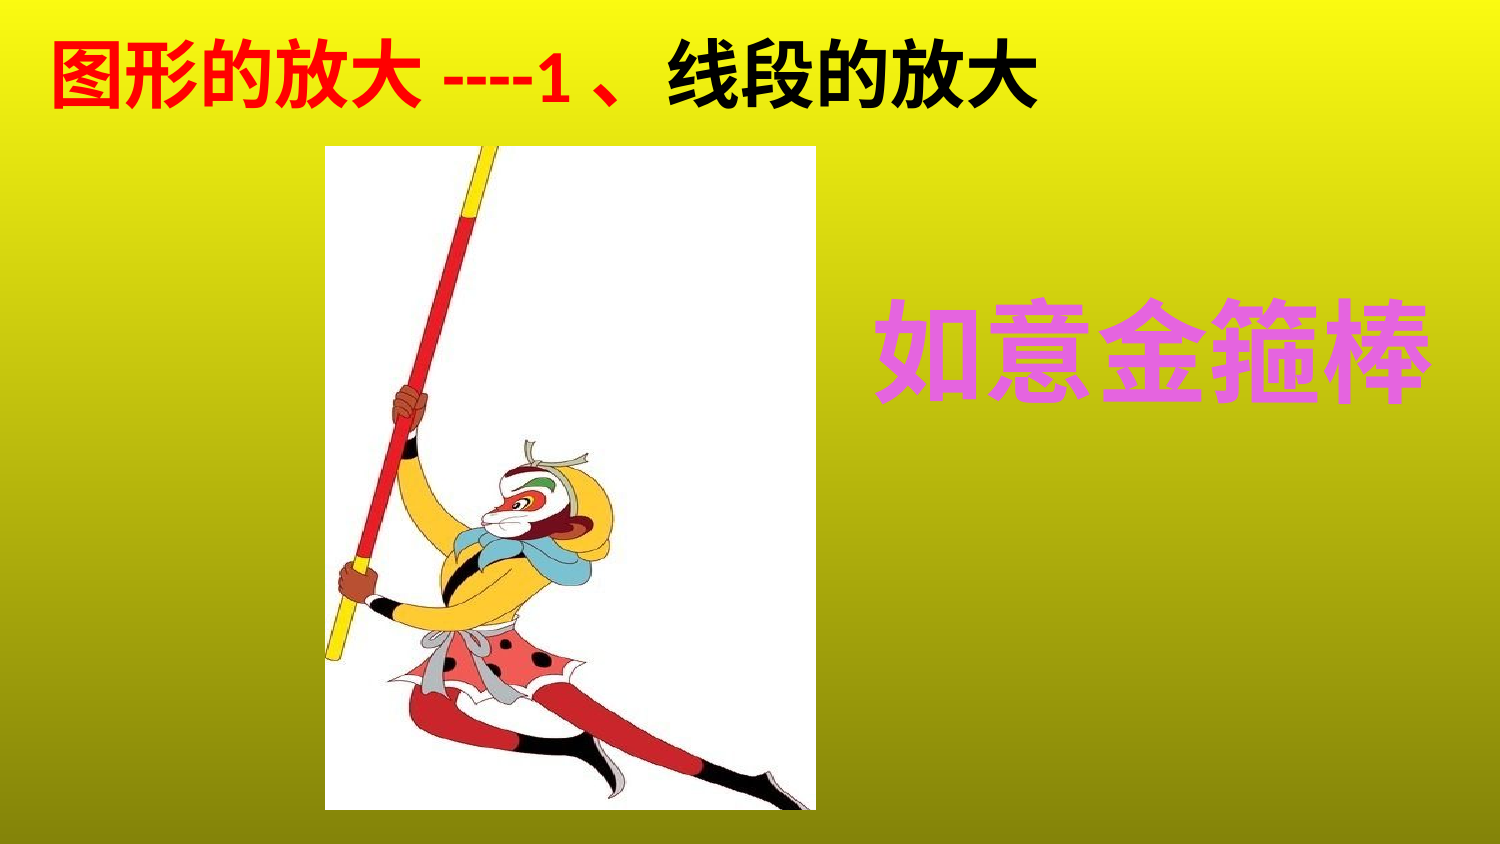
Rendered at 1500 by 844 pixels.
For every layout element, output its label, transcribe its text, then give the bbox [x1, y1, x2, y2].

picture [325, 146, 816, 810]
text_box 如意金箍棒 [856, 274, 1449, 424]
text_box 图形的放大----1、线段的放大 [35, 20, 1056, 125]
